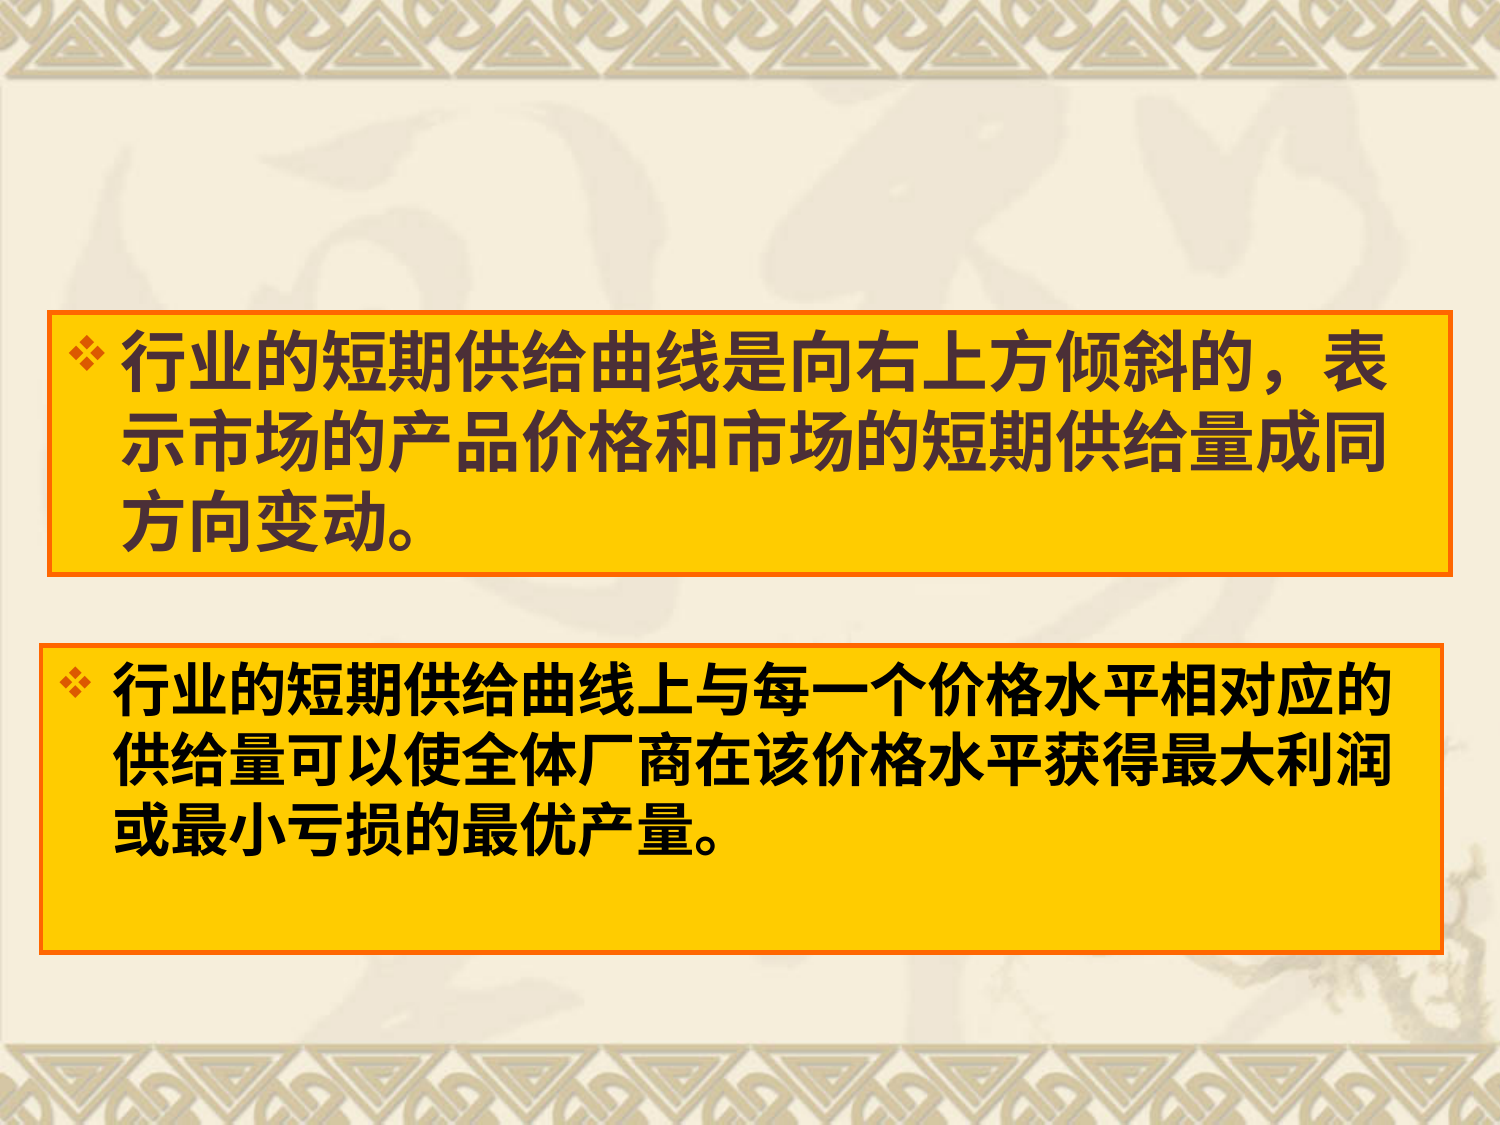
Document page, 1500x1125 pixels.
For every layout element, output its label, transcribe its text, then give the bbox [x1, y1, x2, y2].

picture [0, 0, 1500, 1125]
text_box 行业的短期供给曲线上与每一个价格水平相对应的供给量可以使全体厂商在该价格水平获得最大利润或最小亏损的最优产量。 [41, 645, 1443, 953]
list 行业的短期供给曲线是向右上方倾斜的，表示市场的产品价格和市场的短期供给量成同方向变动。 [49, 312, 1451, 575]
